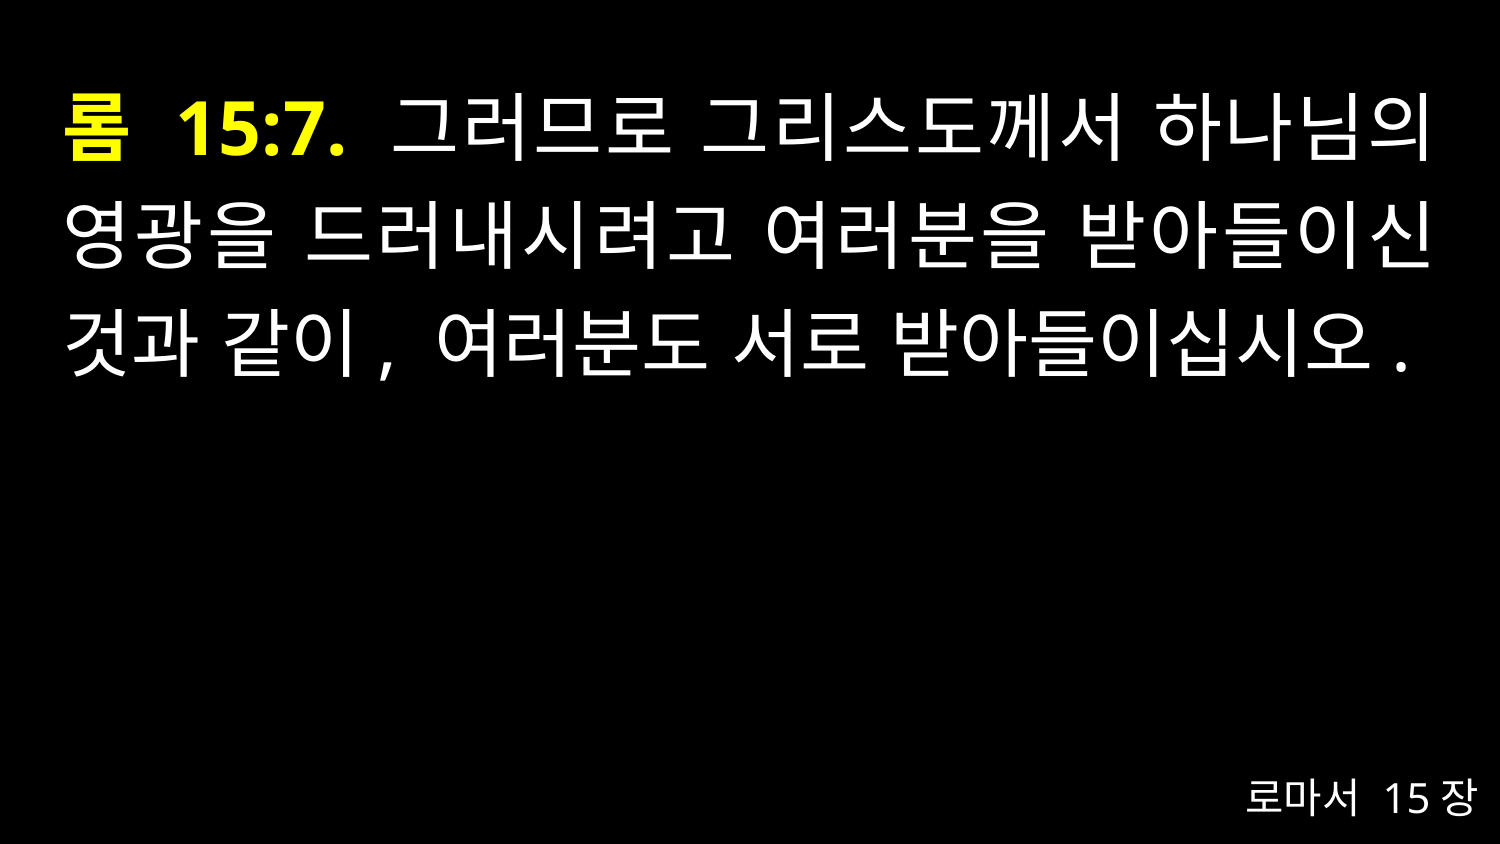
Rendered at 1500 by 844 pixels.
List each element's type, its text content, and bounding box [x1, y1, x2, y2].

title 롬 15:7. 그러므로 그리스도께서 하나님의 영광을 드러내시려고 여러분을 받아들이신 것과 같이, 여러분도 서로 받아들이십시오. [0, 0, 1500, 844]
subtitle 로마서 15장 [916, 770, 1500, 844]
